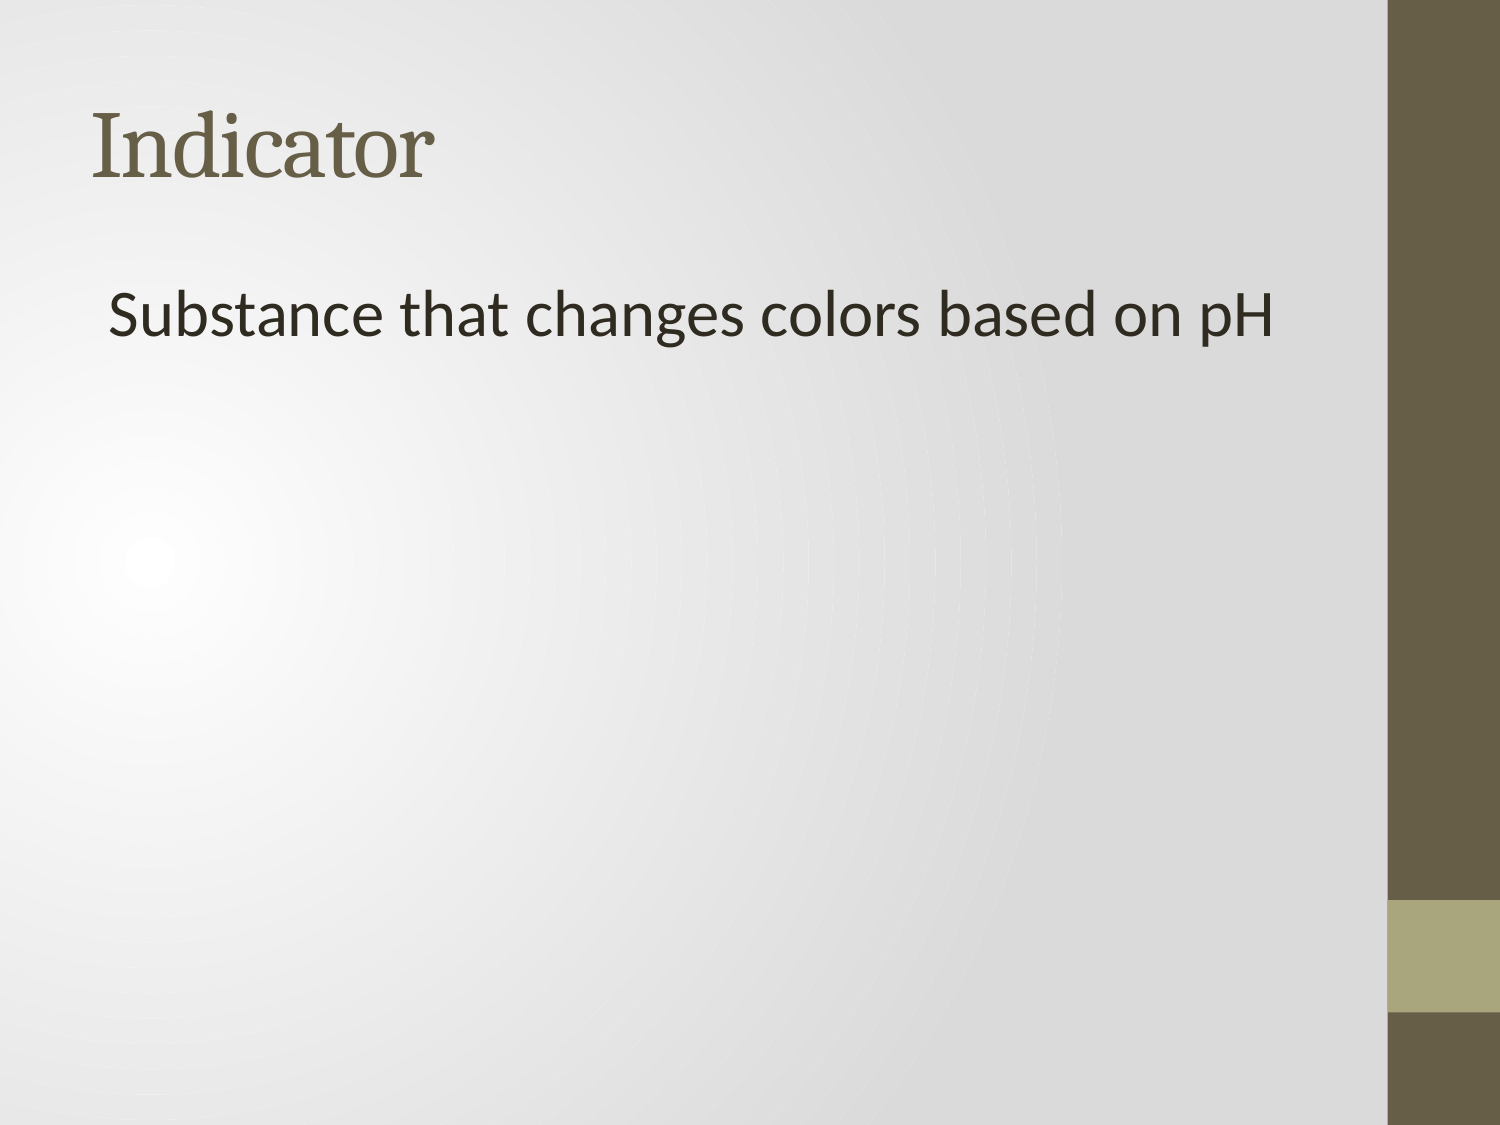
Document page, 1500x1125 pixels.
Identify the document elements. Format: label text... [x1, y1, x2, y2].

title Indicator [75, 45, 1325, 233]
list Substance that changes colors based on pH [75, 262, 1325, 1050]
